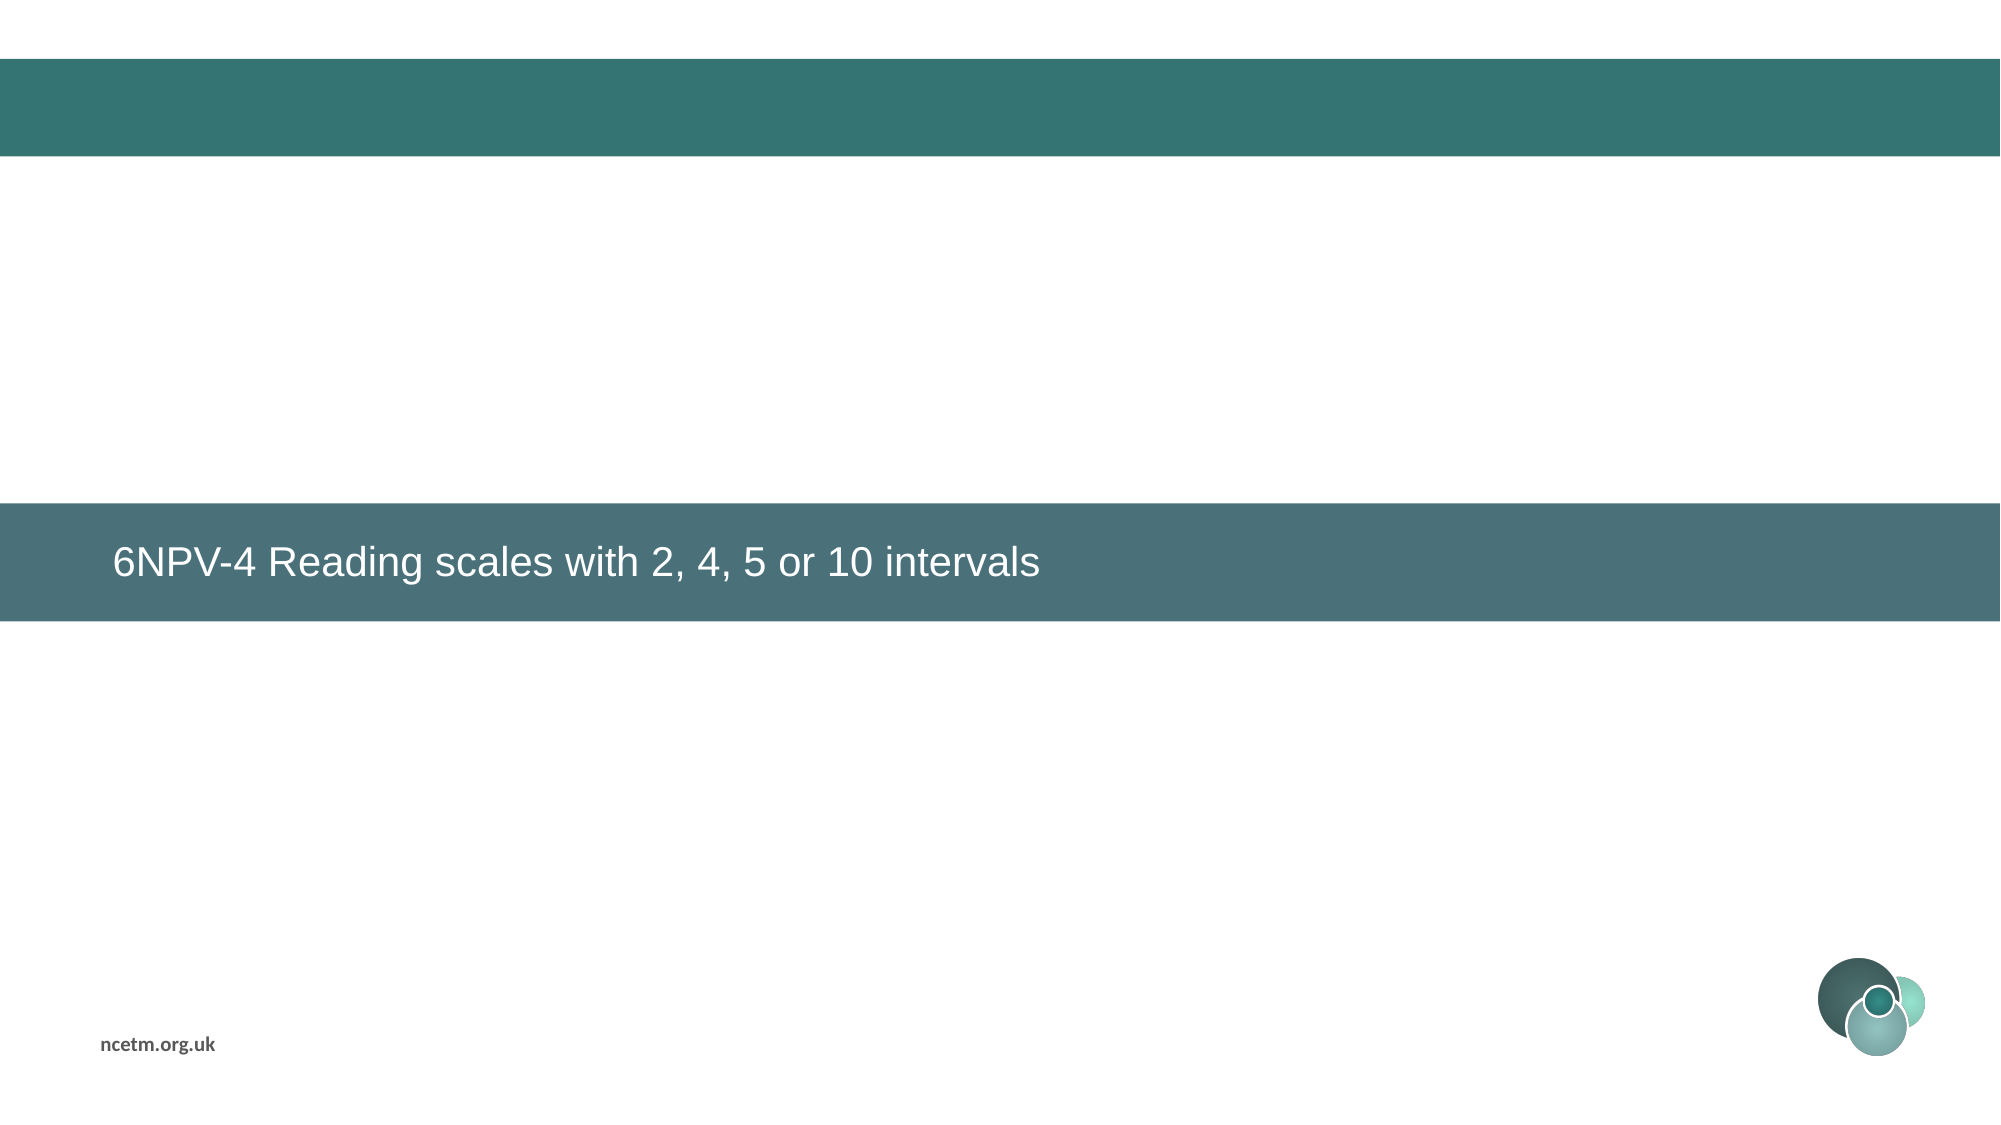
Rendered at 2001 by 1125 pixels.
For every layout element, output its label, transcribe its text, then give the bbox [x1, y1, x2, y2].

text_box [0, 503, 2000, 622]
text_box 6NPV-4 Reading scales with 2, 4, 5 or 10 intervals [97, 527, 1945, 598]
picture [1818, 958, 1925, 1056]
